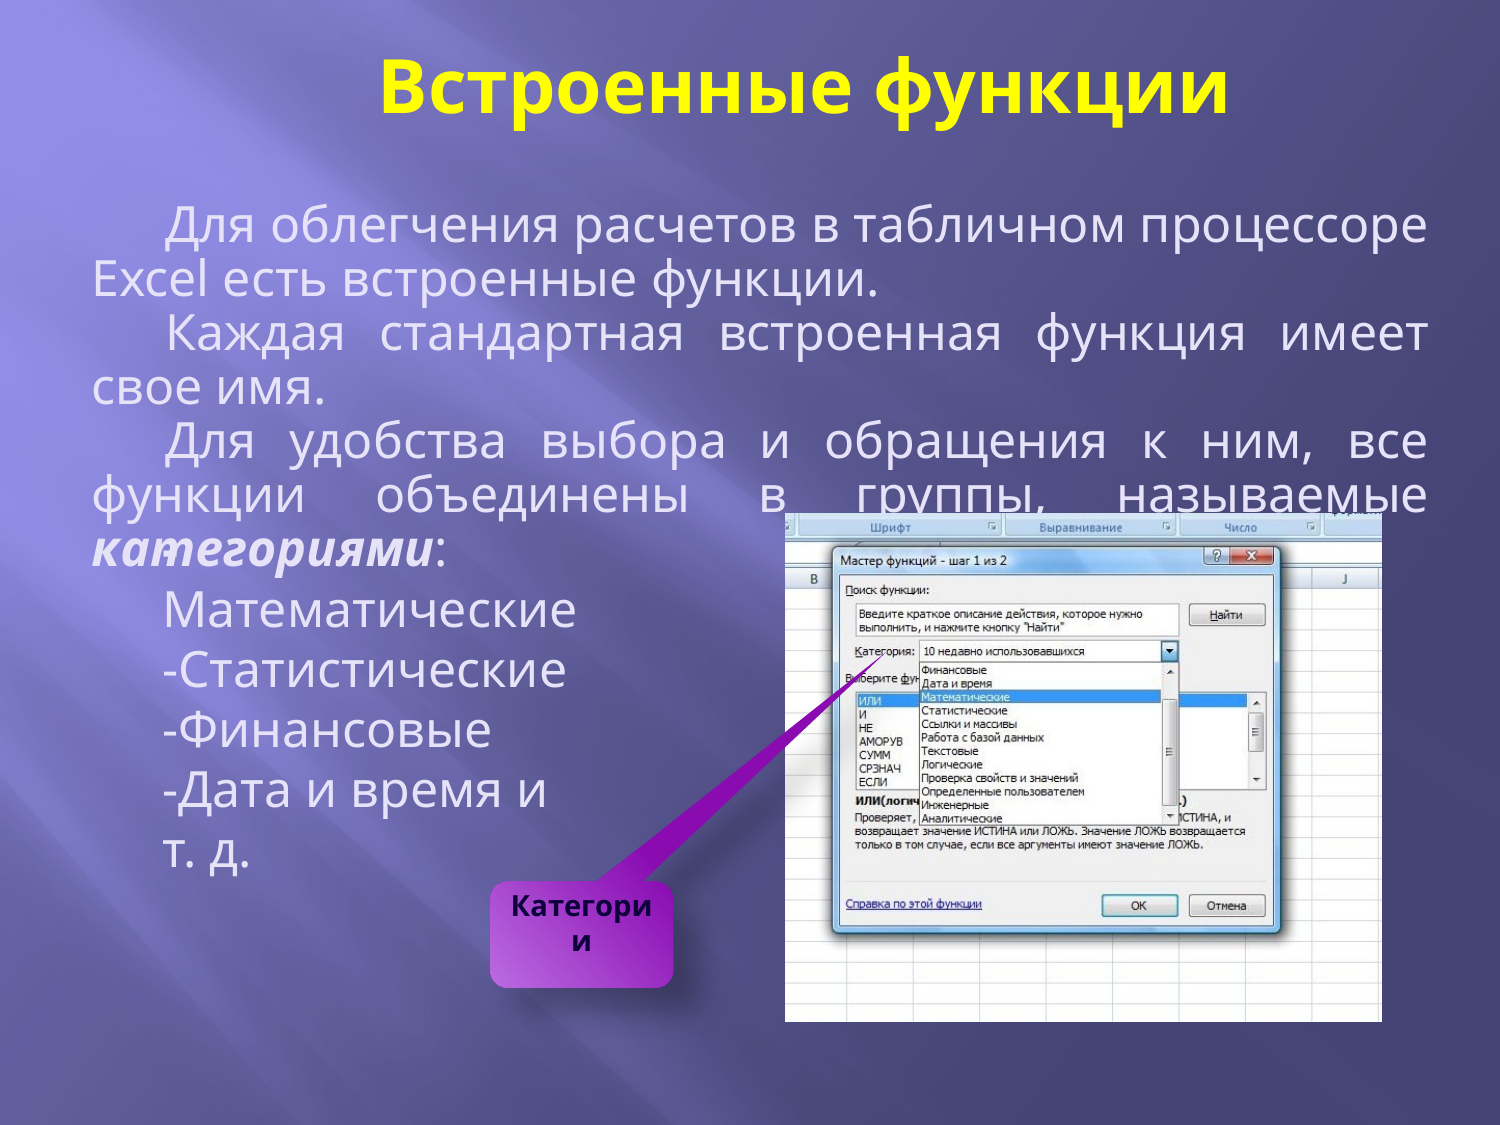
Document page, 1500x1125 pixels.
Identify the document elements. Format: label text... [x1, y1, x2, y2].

text_box Категории [490, 732, 785, 988]
text_box Встроенные функции [363, 30, 1248, 136]
text_box Для облегчения расчетов в табличном процессоре Excel есть встроенные функции. Каждая стандартная встроенная функция имеет свое имя. Для удобства выбора и обращения к ним, все функции объединены в группы, называемые категориями: [76, 192, 1445, 585]
picture [785, 513, 1382, 1022]
text_box -Математические -Статистические -Финансовые -Дата и время и т. д. [147, 585, 609, 885]
